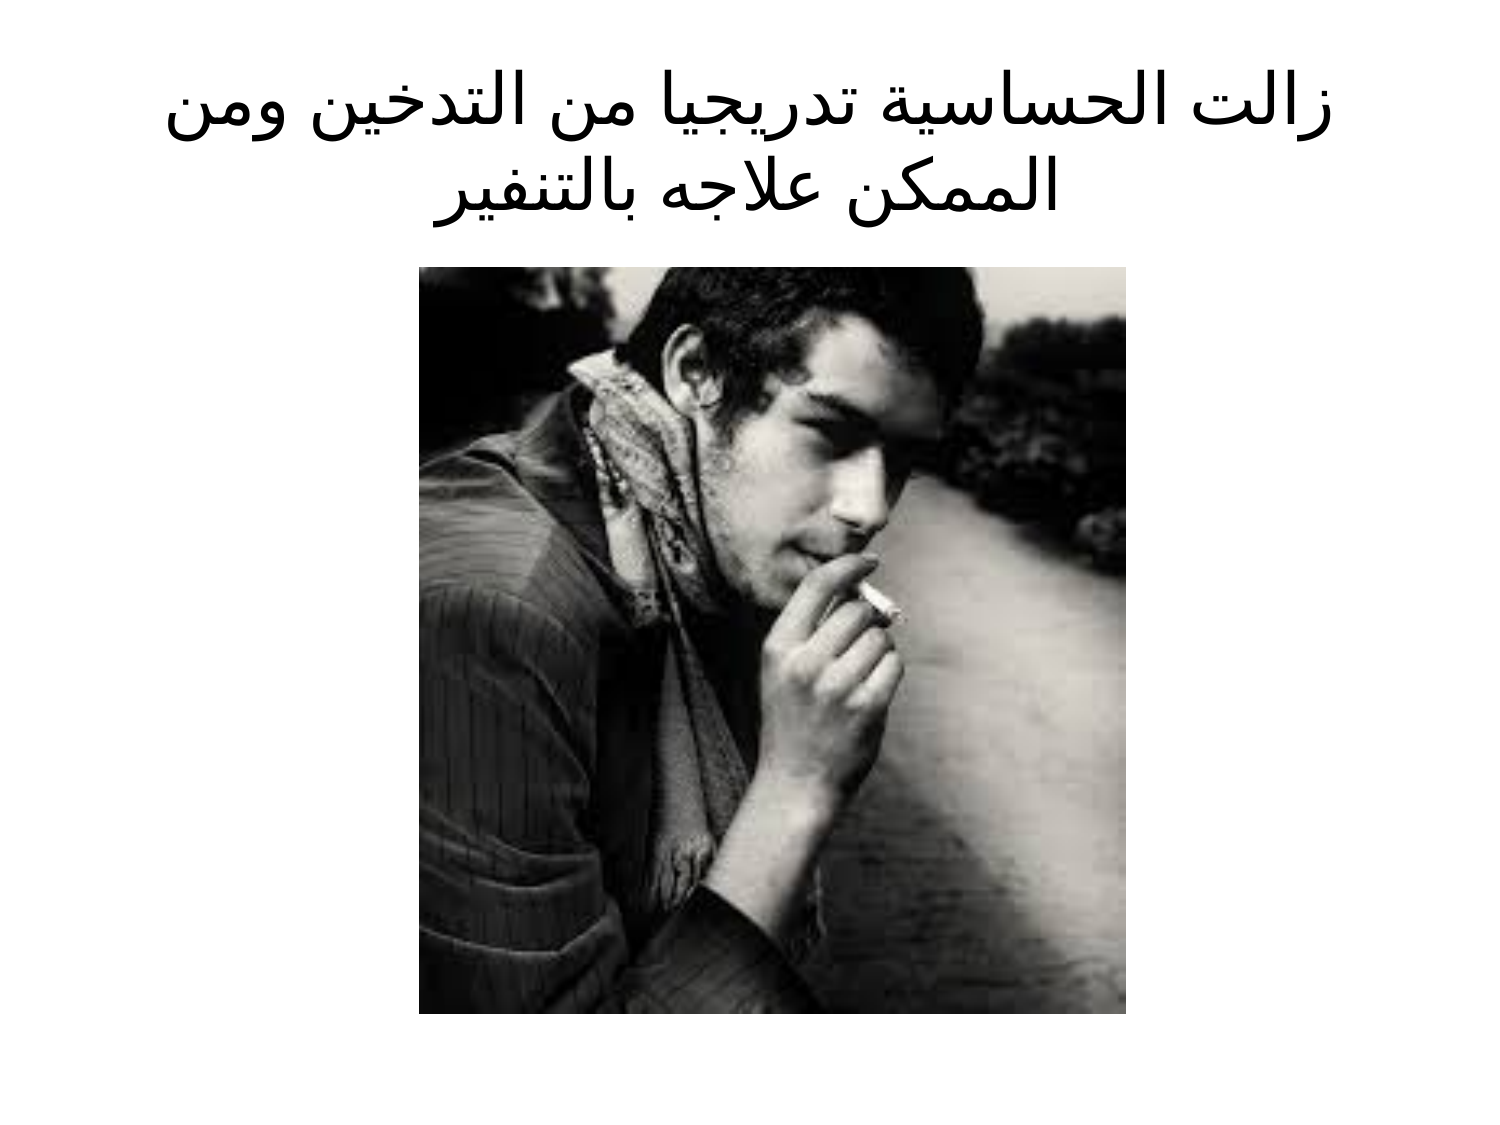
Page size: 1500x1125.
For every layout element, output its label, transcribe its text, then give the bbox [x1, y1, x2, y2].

title زالت الحساسية تدريجيا من التدخين ومن الممكن علاجه بالتنفير [75, 45, 1425, 233]
picture [418, 266, 1126, 1015]
